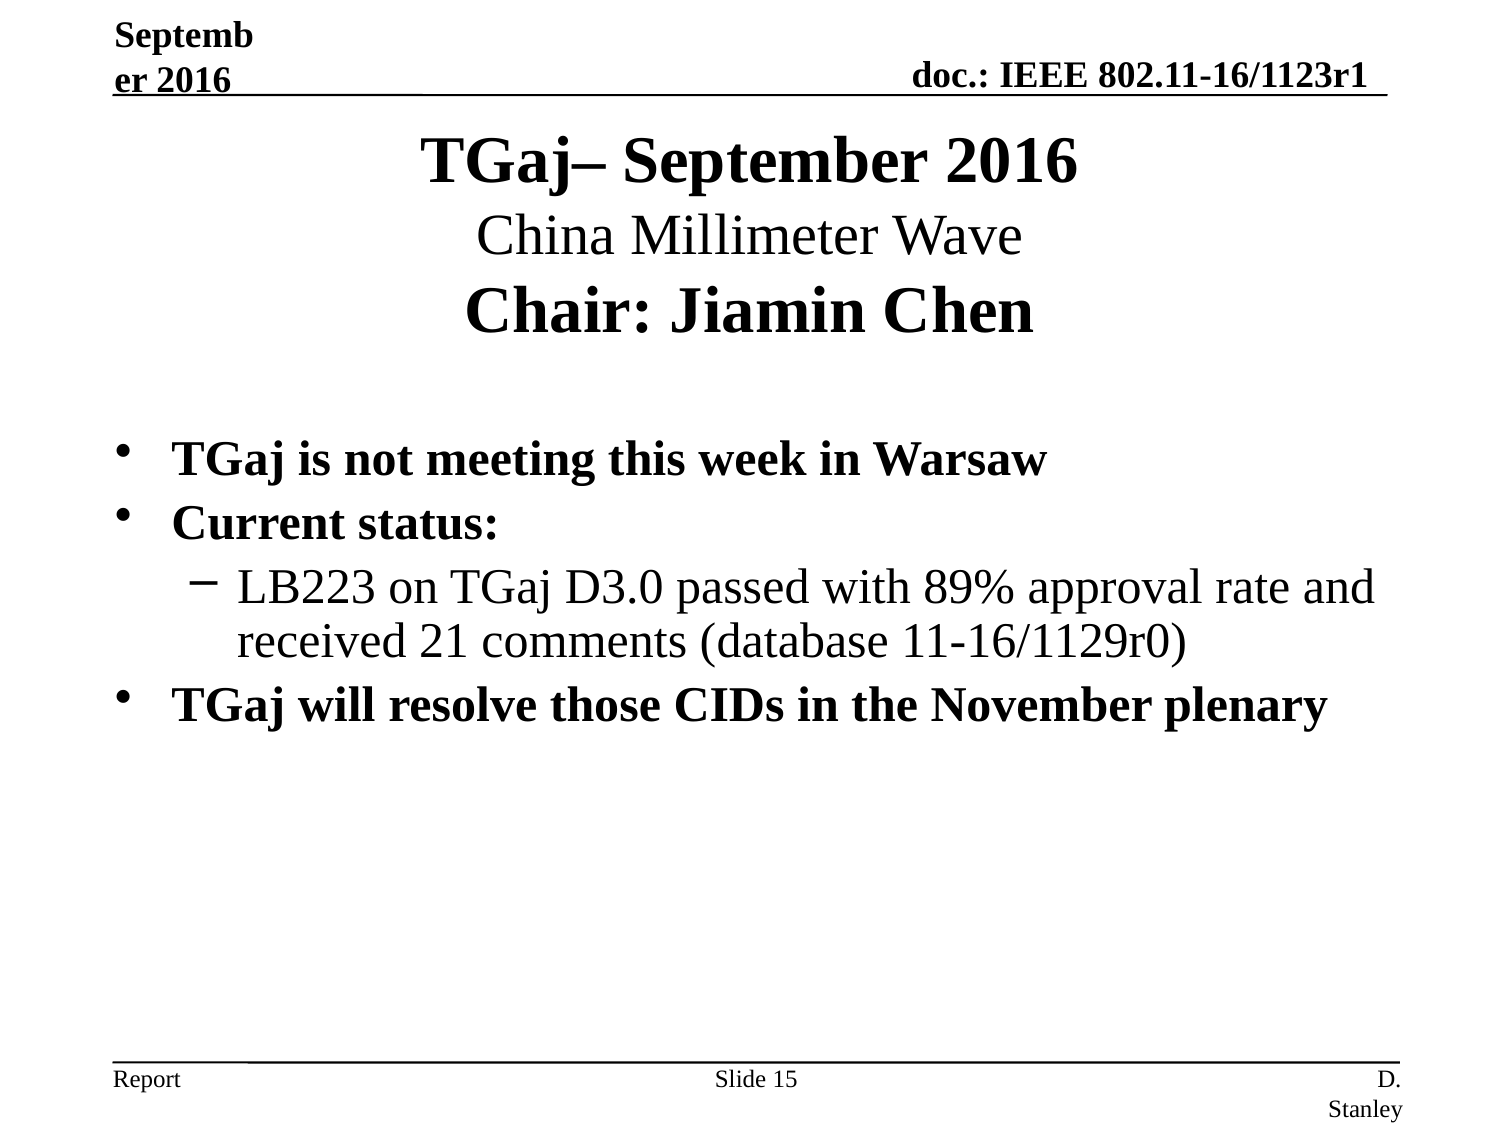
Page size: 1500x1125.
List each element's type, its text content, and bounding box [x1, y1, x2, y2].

slide_number Slide 15 [712, 1062, 800, 1093]
footer D. Stanley, HP Enterprise [1325, 1062, 1402, 1093]
list TGaj is not meeting this week in Warsaw Current status: LB223 on TGaj D3.0 passed with 89% approval rate and received 21 comments (database 11-16/1129r0) TGaj will resolve those CIDs in the November plenary [99, 425, 1450, 1050]
title TGaj– September 2016 China Millimeter Wave Chair: Jiamin Chen [112, 125, 1388, 338]
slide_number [114, 54, 269, 100]
